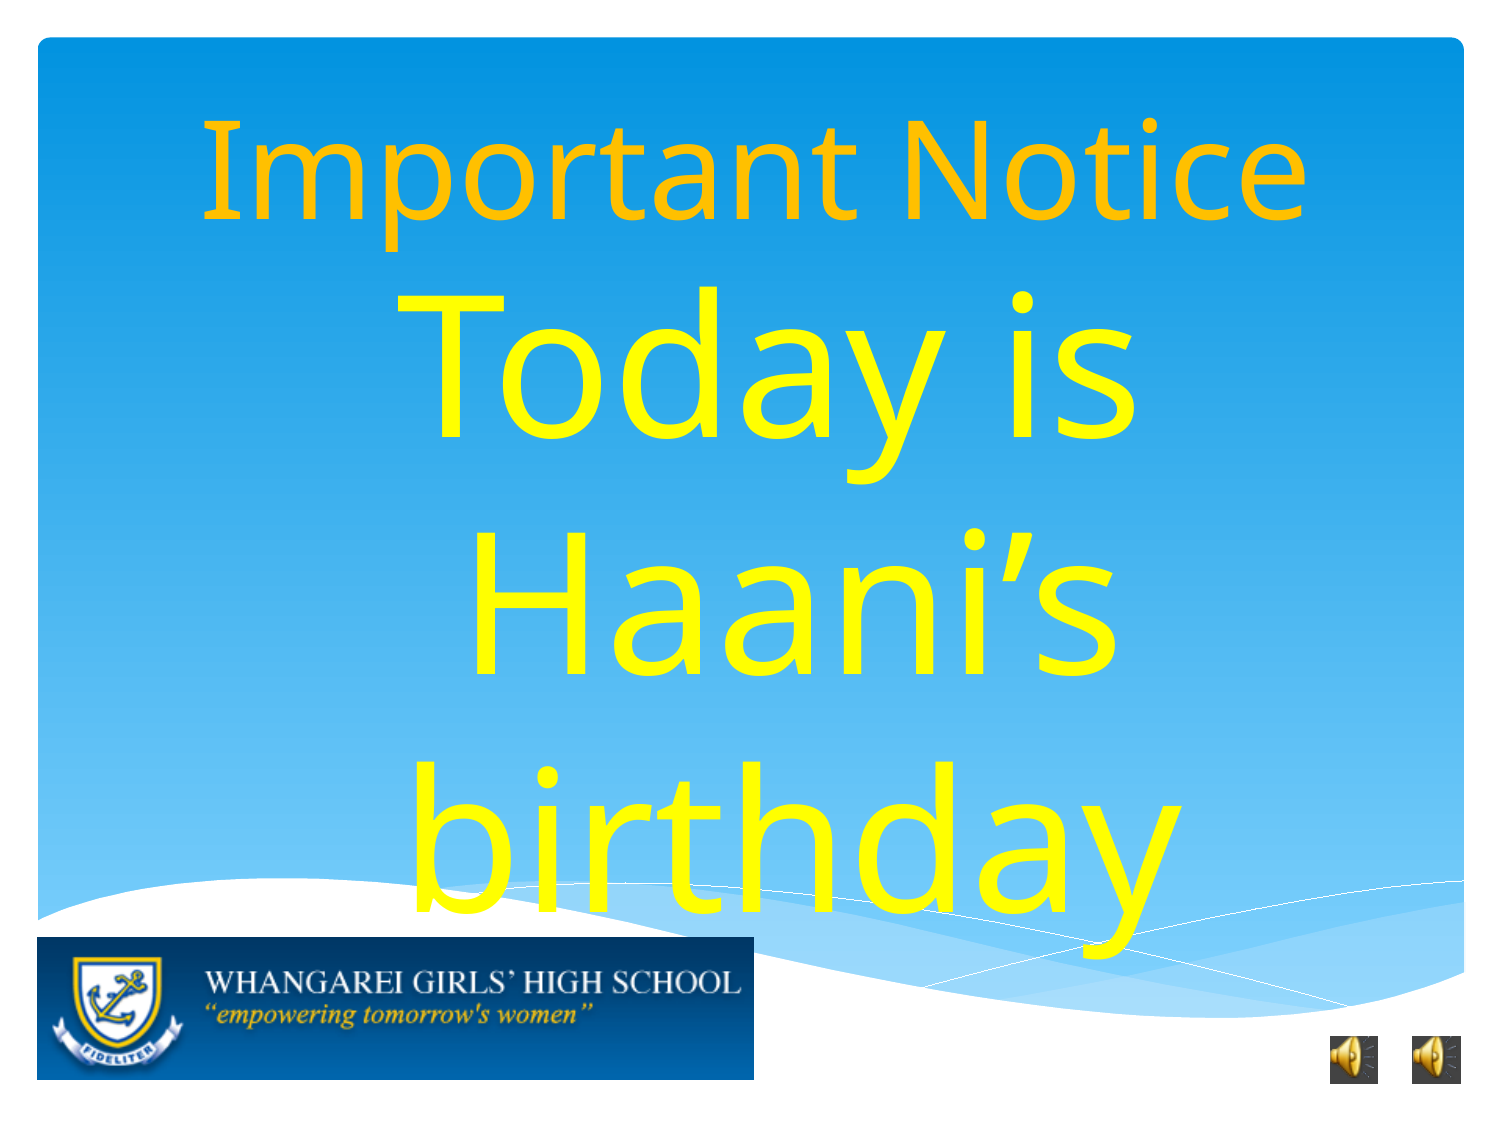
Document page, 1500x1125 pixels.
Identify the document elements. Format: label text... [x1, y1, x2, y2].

picture [37, 937, 754, 1080]
picture [1328, 1034, 1380, 1086]
text_box Important Notice [149, 37, 1362, 255]
text_box Today is Haani’s birthday [149, 231, 1391, 963]
picture [1411, 1034, 1462, 1086]
